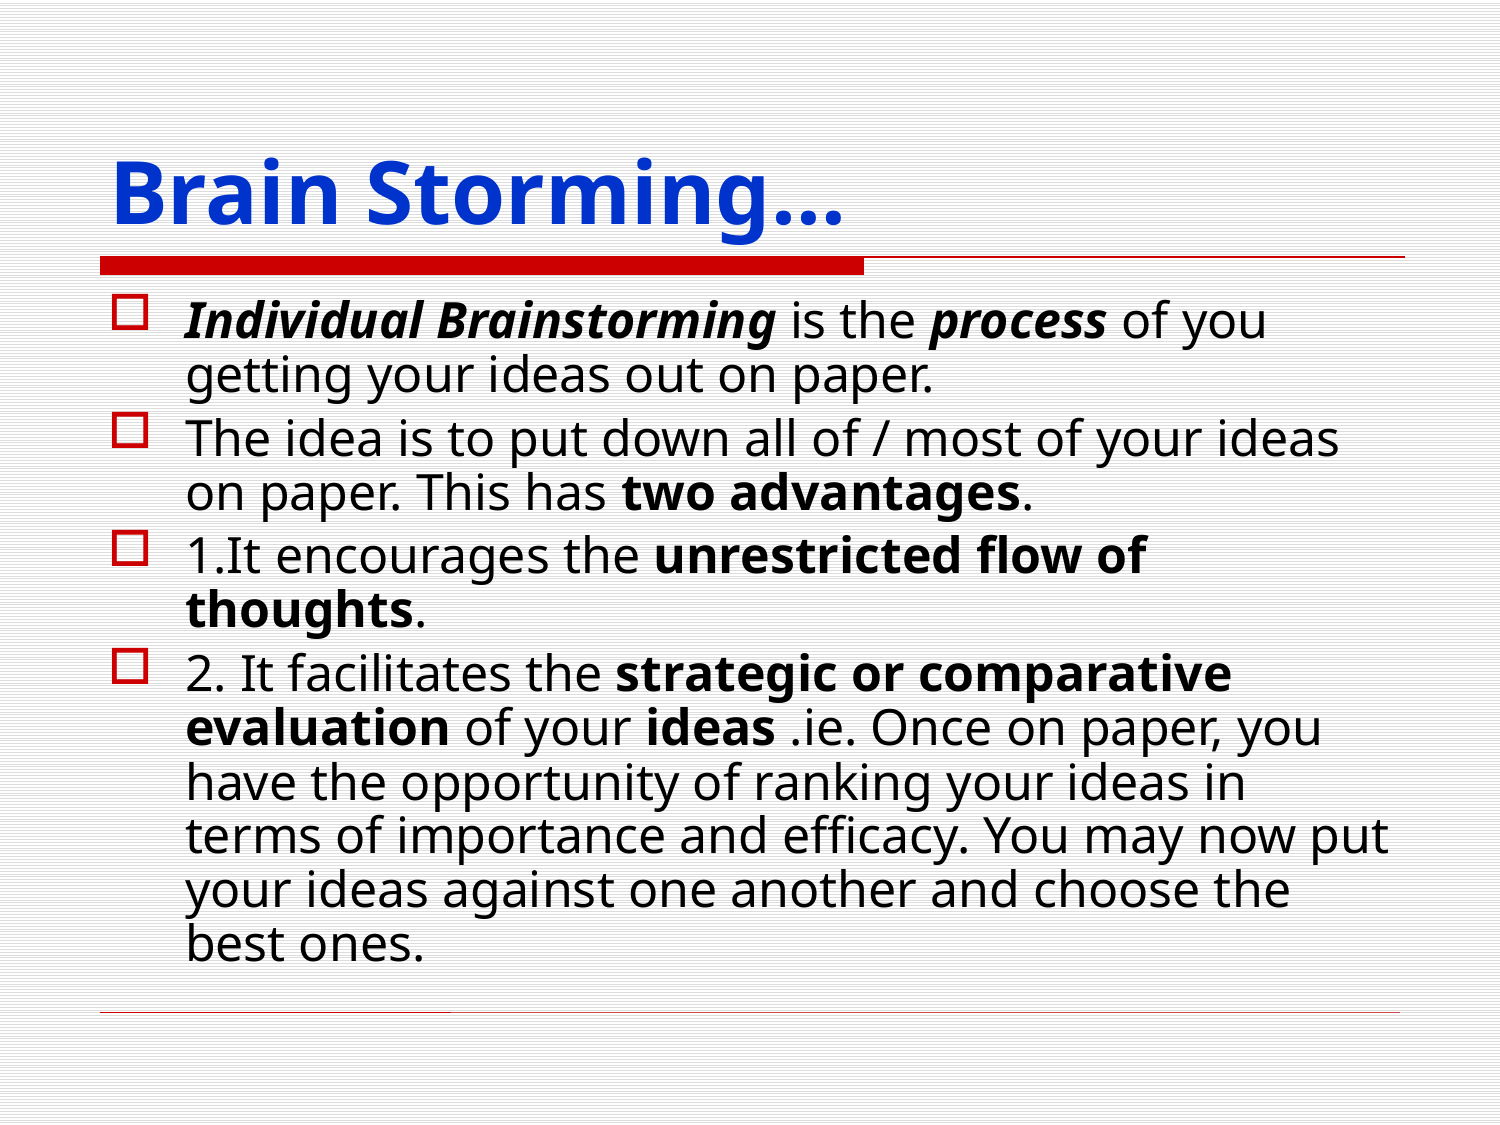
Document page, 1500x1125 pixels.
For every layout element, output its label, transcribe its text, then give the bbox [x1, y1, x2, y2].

list Individual Brainstorming is the process of you getting your ideas out on paper. The idea is to put down all of / most of your ideas on paper. This has two advantages. 1.It encourages the unrestricted flow of thoughts. 2. It facilitates the strategic or comparative evaluation of your ideas .ie. Once on paper, you have the opportunity of ranking your ideas in terms of importance and efficacy. You may now put your ideas against one another and choose the best ones. [92, 287, 1406, 988]
title Brain Storming… [93, 49, 1407, 250]
